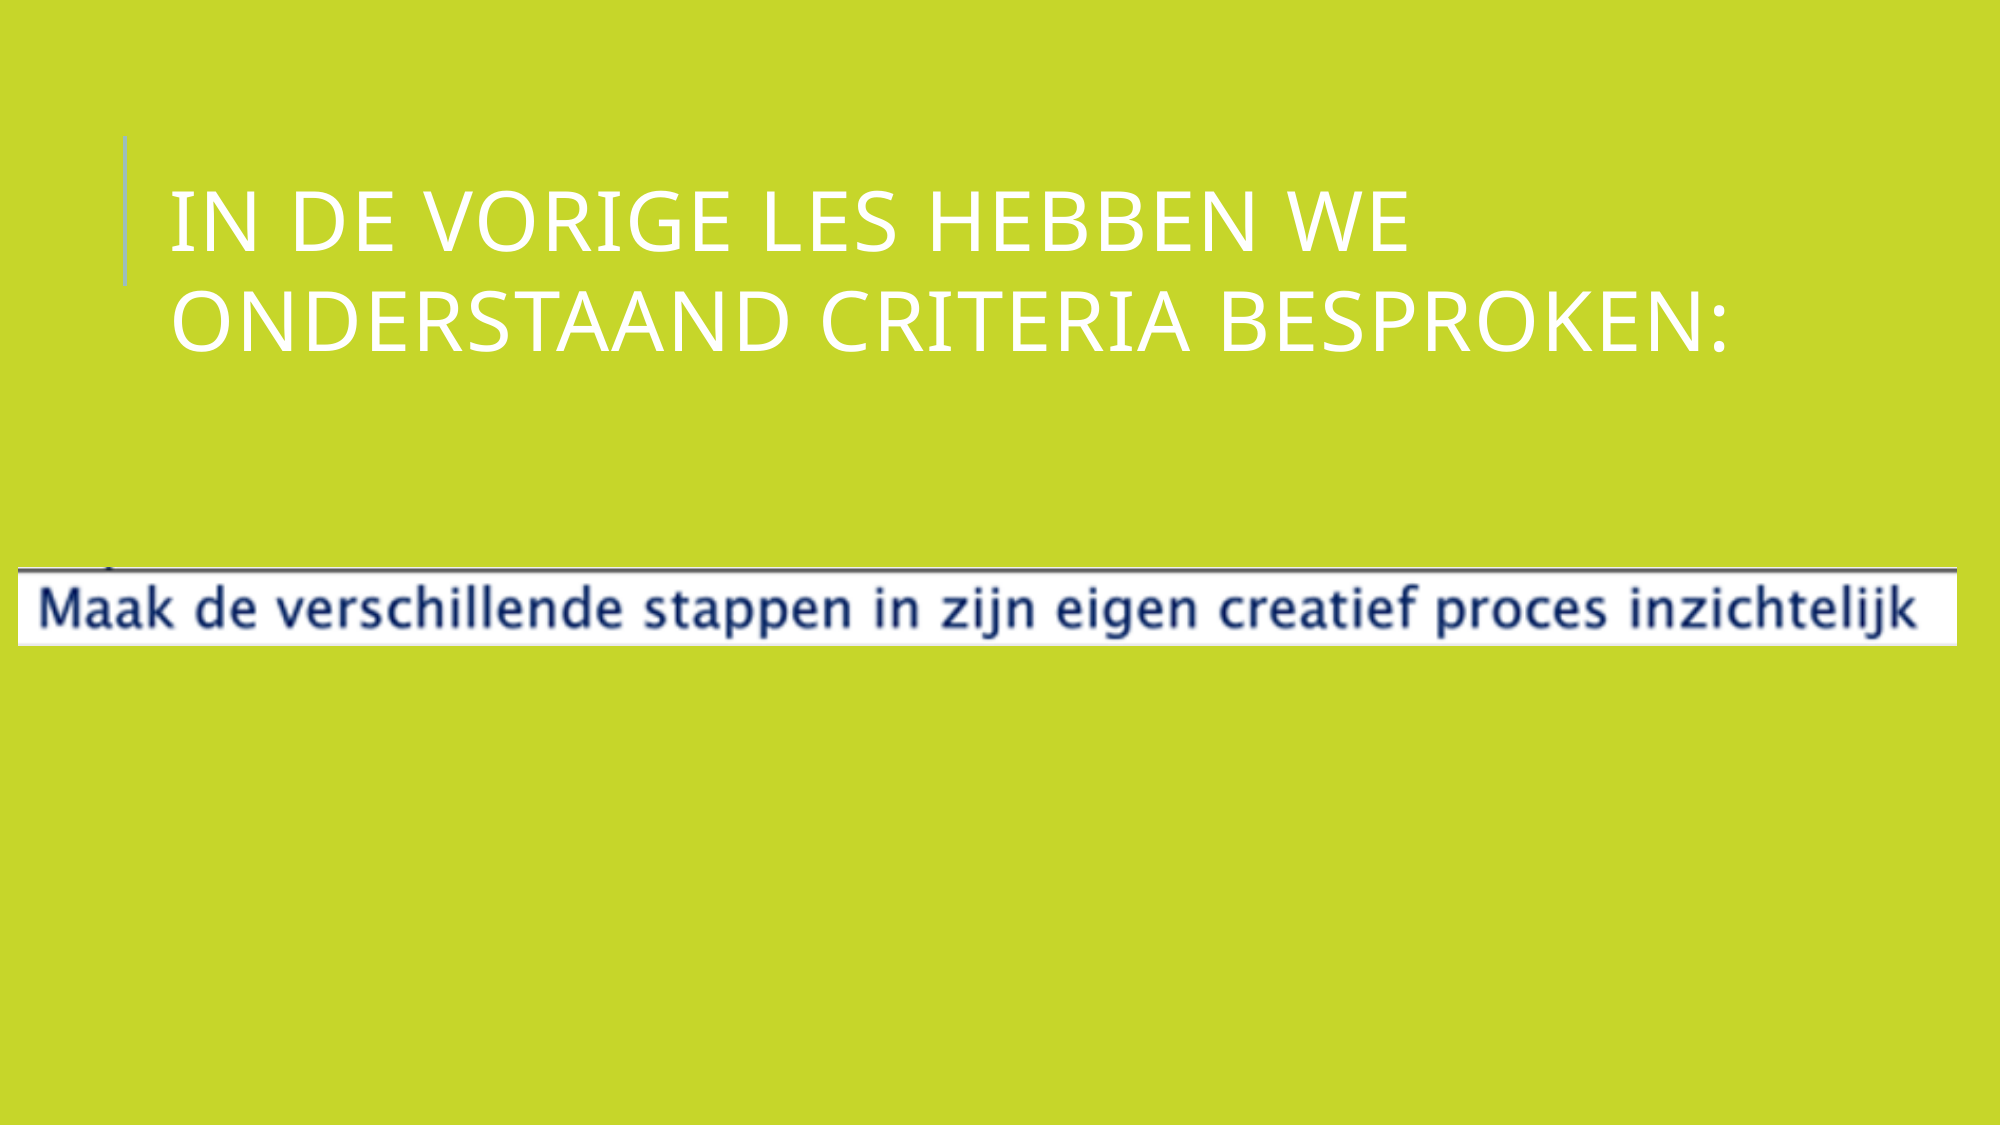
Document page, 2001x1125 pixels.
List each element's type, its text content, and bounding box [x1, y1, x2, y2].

text_box In de vorige les hebben we onderstaand criteria besproken: [154, 160, 1922, 476]
picture [17, 567, 1958, 647]
